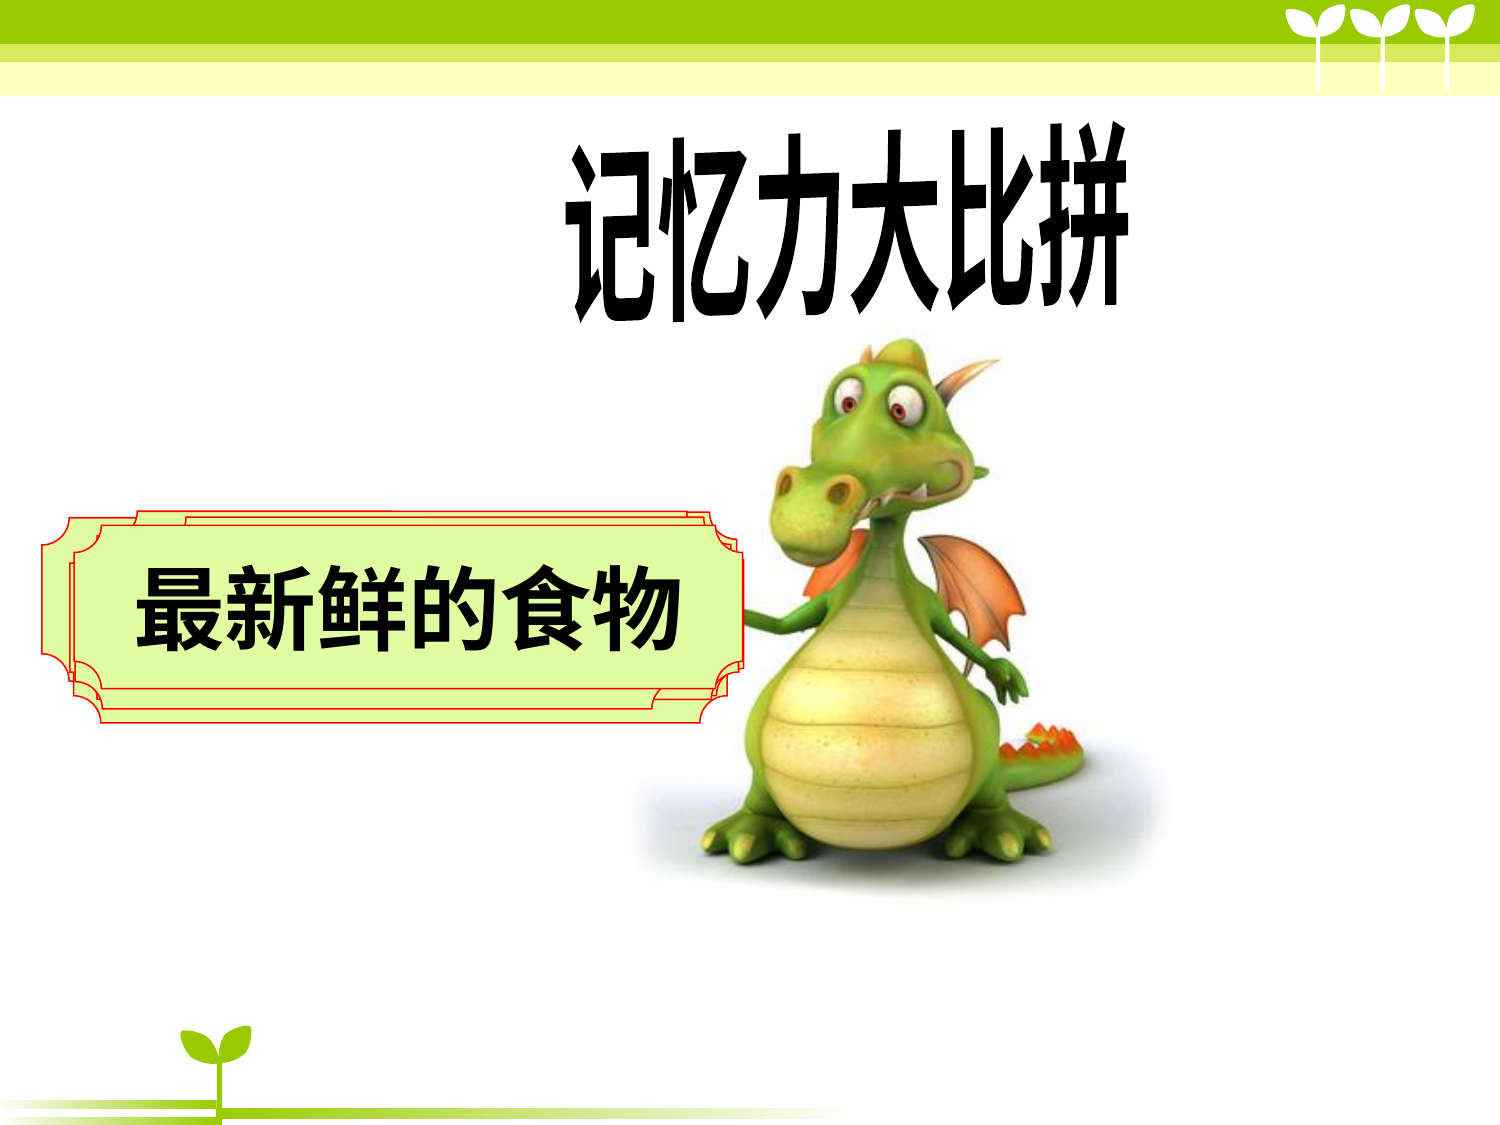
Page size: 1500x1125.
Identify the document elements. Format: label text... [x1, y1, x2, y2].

text_box 到目前为止 [184, 517, 599, 525]
text_box 最好的服装店 [73, 673, 599, 723]
text_box 选歌最认真 [133, 511, 599, 525]
text_box 最新鲜的食物 [69, 562, 75, 673]
text_box 坐着最舒服 [41, 517, 136, 682]
text_box 最新鲜的食物 [74, 525, 599, 689]
text_box 选歌最认真 [75, 662, 599, 709]
picture [604, 317, 1190, 909]
